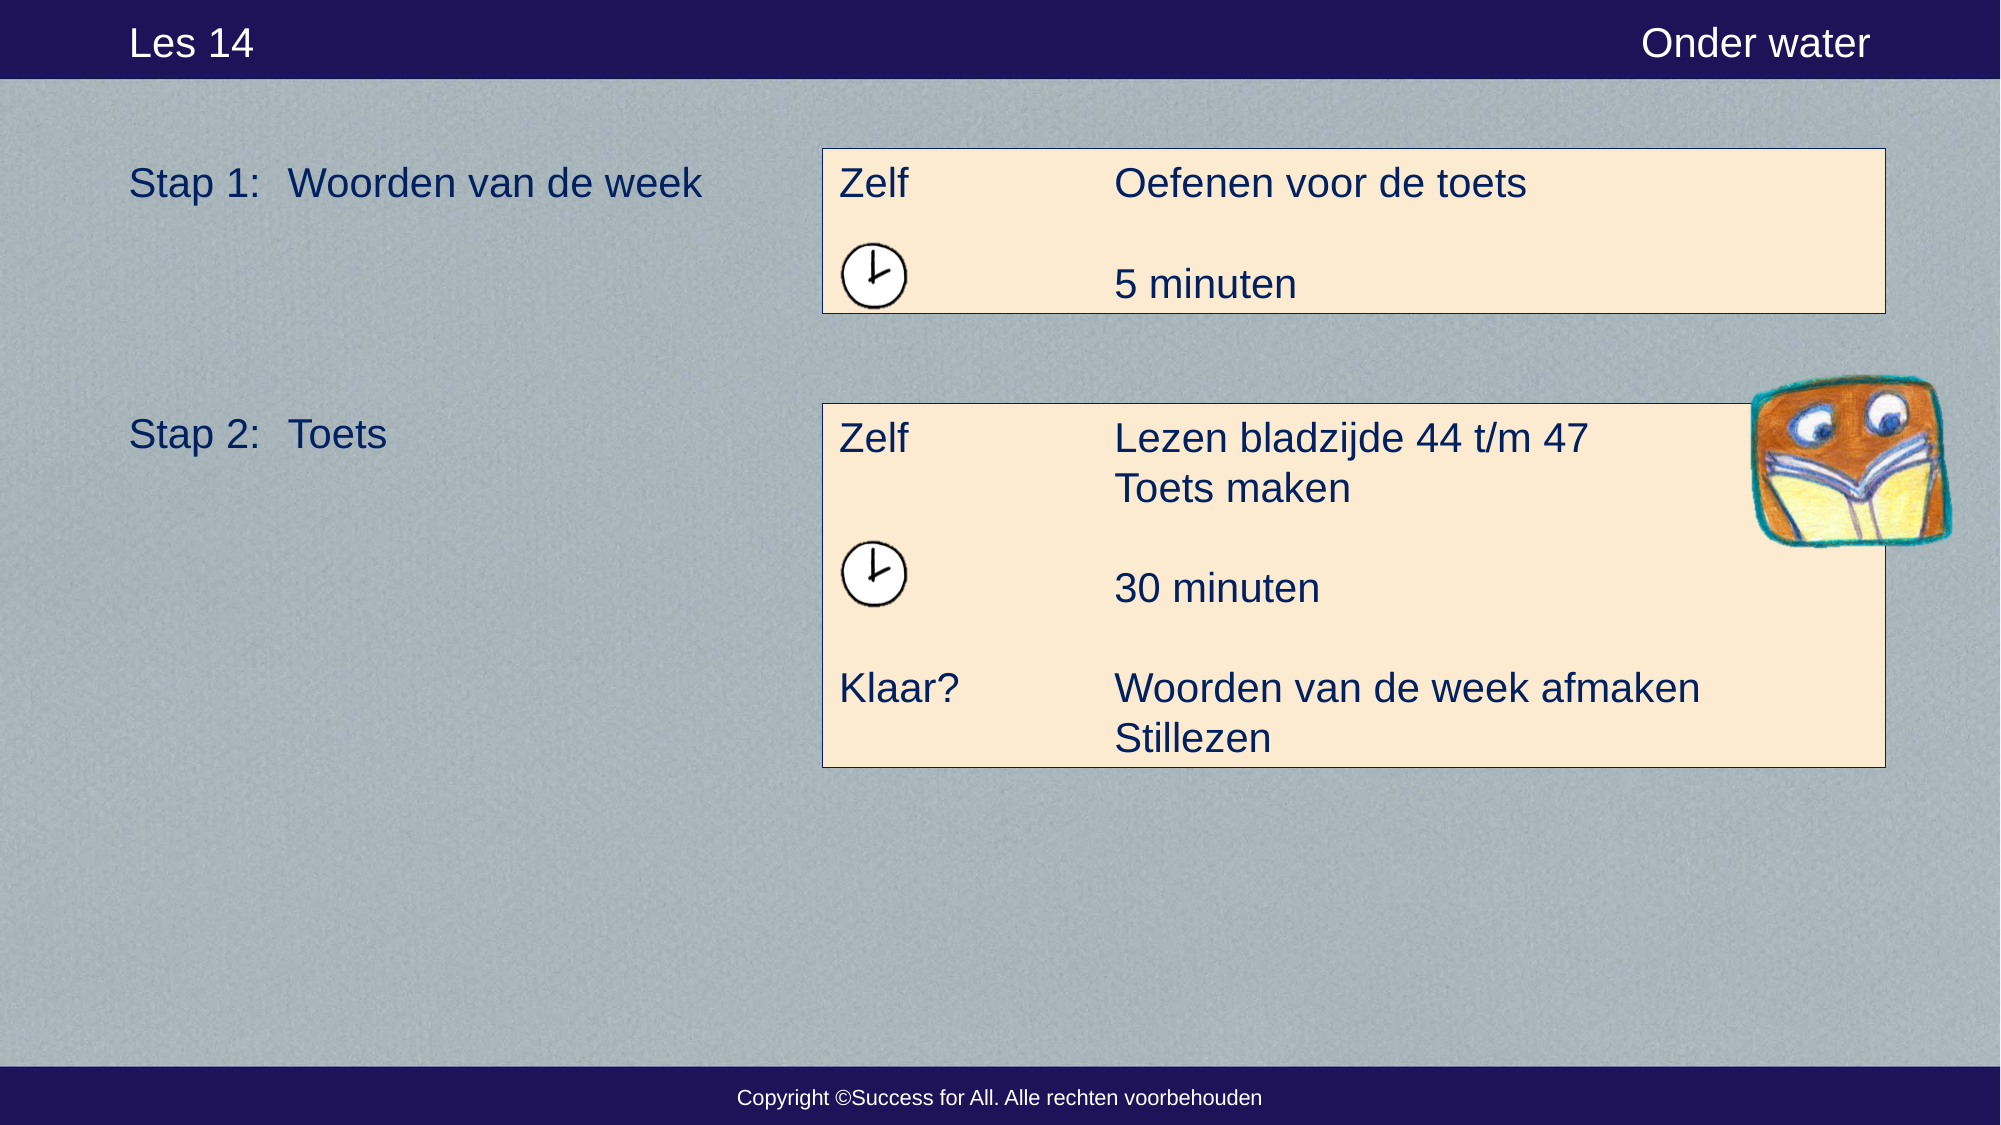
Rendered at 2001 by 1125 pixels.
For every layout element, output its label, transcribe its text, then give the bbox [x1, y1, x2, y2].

text_box Les 14 [114, 8, 354, 73]
text_box Zelf Oefenen voor de toets 5 minuten [822, 148, 1886, 314]
picture [0, 0, 2001, 1125]
text_box Onder water [999, 8, 1886, 73]
text_box Copyright ©Success for All. Alle rechten voorbehouden [0, 1076, 2000, 1125]
text_box Stap 1: Woorden van de week Stap 2: Toets [114, 148, 907, 764]
text_box Zelf Lezen bladzijde 44 t/m 47 Toets maken 30 minuten Klaar? Woorden van de week afmaken Stillezen [822, 403, 1886, 768]
